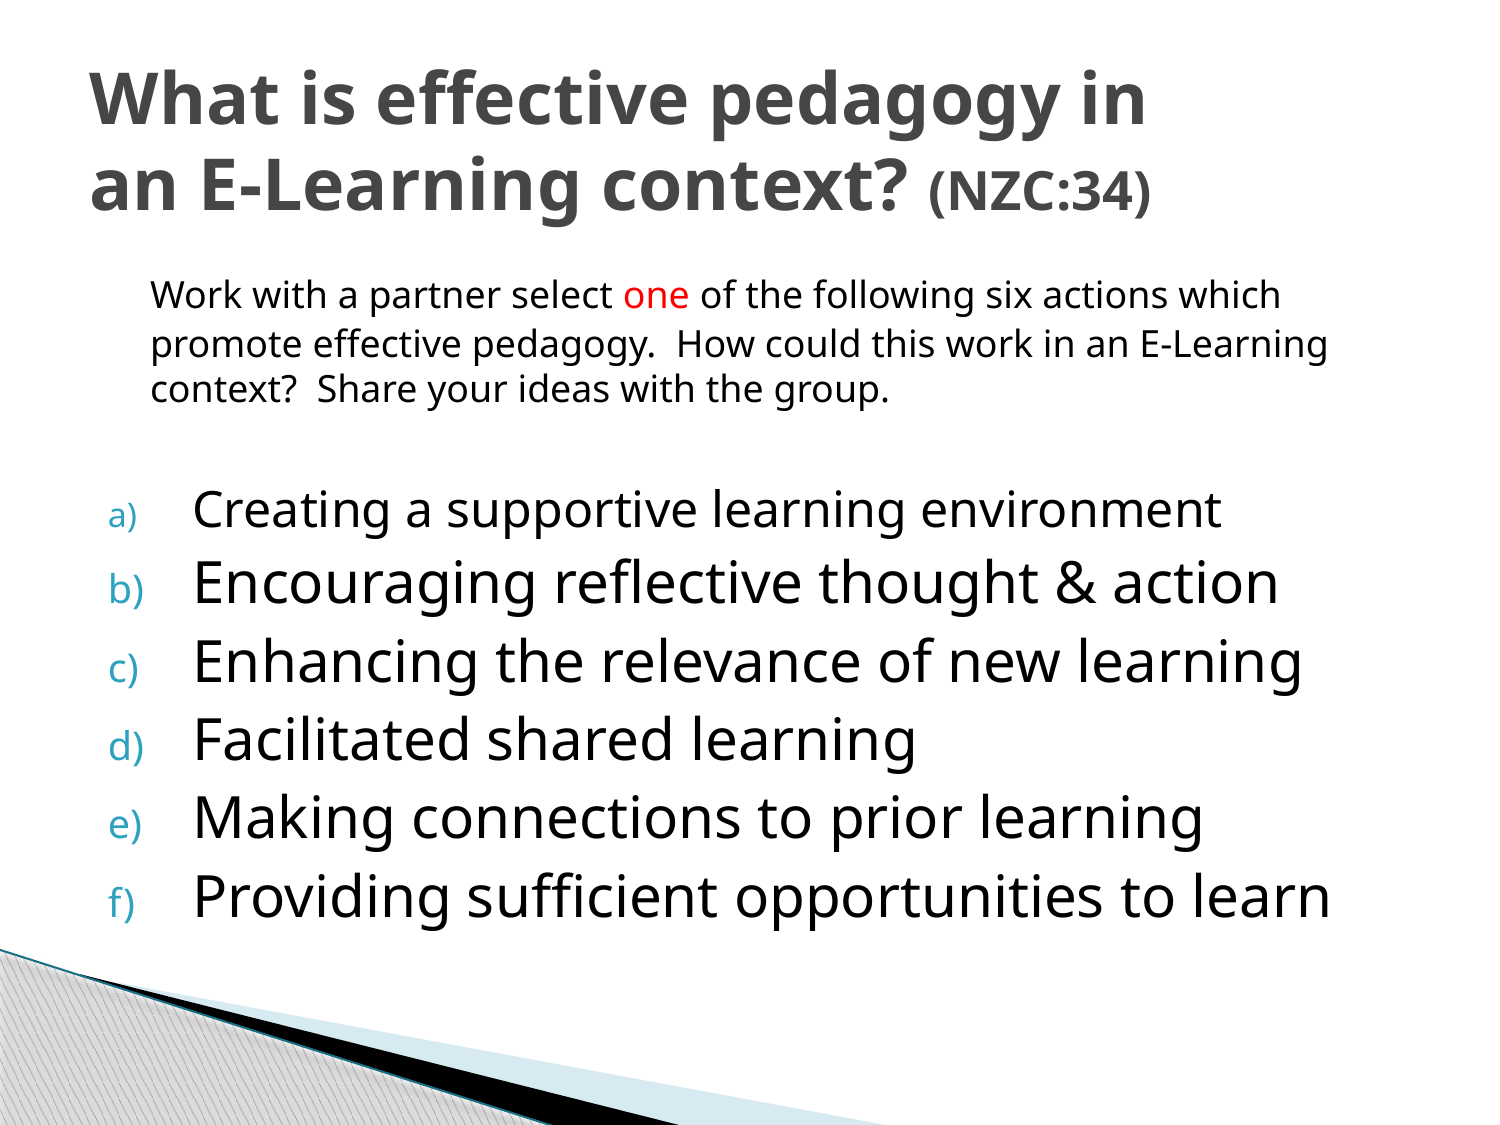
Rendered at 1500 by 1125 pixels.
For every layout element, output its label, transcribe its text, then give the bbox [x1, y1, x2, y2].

title What is effective pedagogy in an E-Learning context? (NZC:34) [75, 45, 1425, 233]
list Work with a partner select one of the following six actions which promote effective pedagogy. How could this work in an E-Learning context? Share your ideas with the group. Creating a supportive learning environment Encouraging reflective thought & action Enhancing the relevance of new learning Facilitated shared learning Making connections to prior learning Providing sufficient opportunities to learn [74, 242, 1426, 986]
